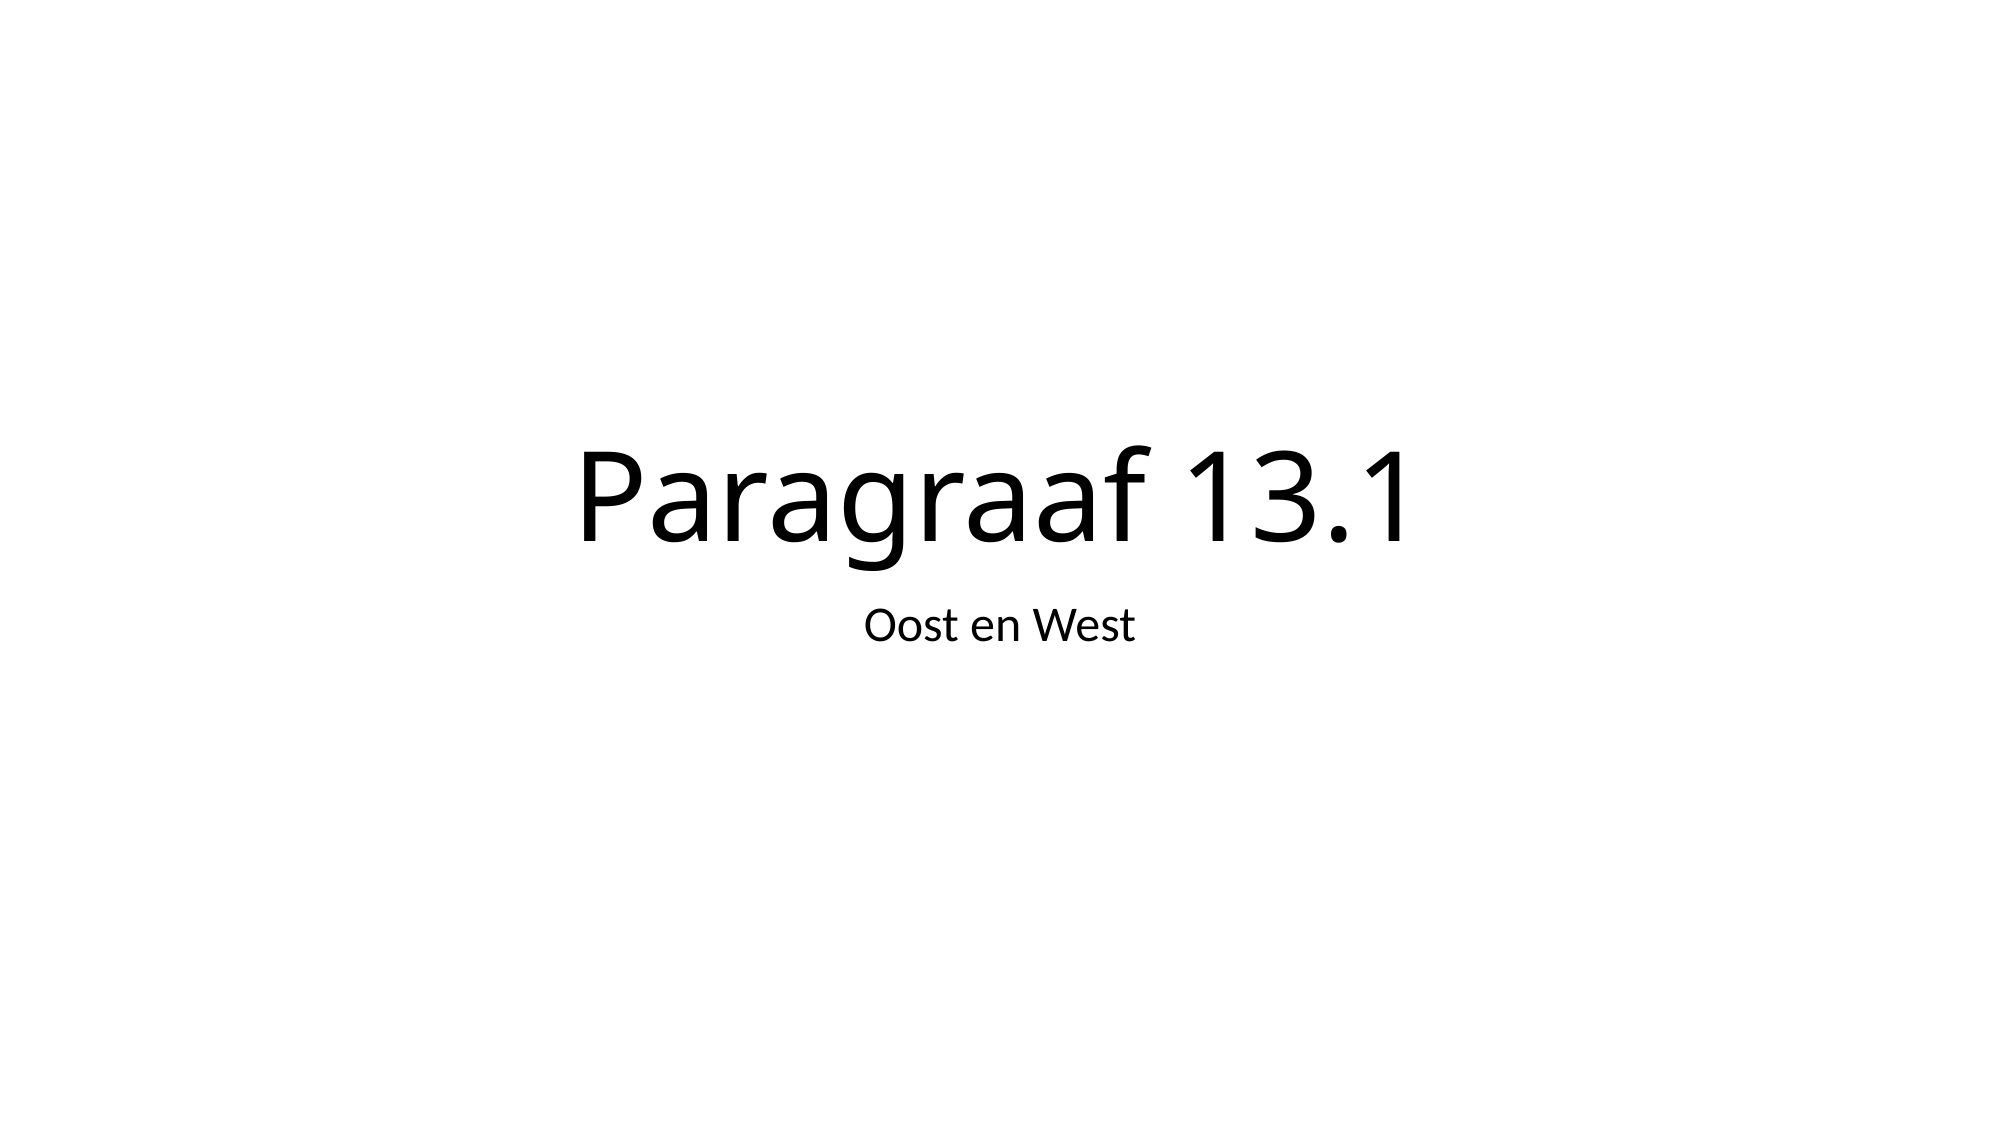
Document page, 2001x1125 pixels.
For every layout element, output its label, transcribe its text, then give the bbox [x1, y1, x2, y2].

subtitle Oost en West [249, 590, 1750, 863]
title Paragraaf 13.1 [249, 184, 1750, 576]
